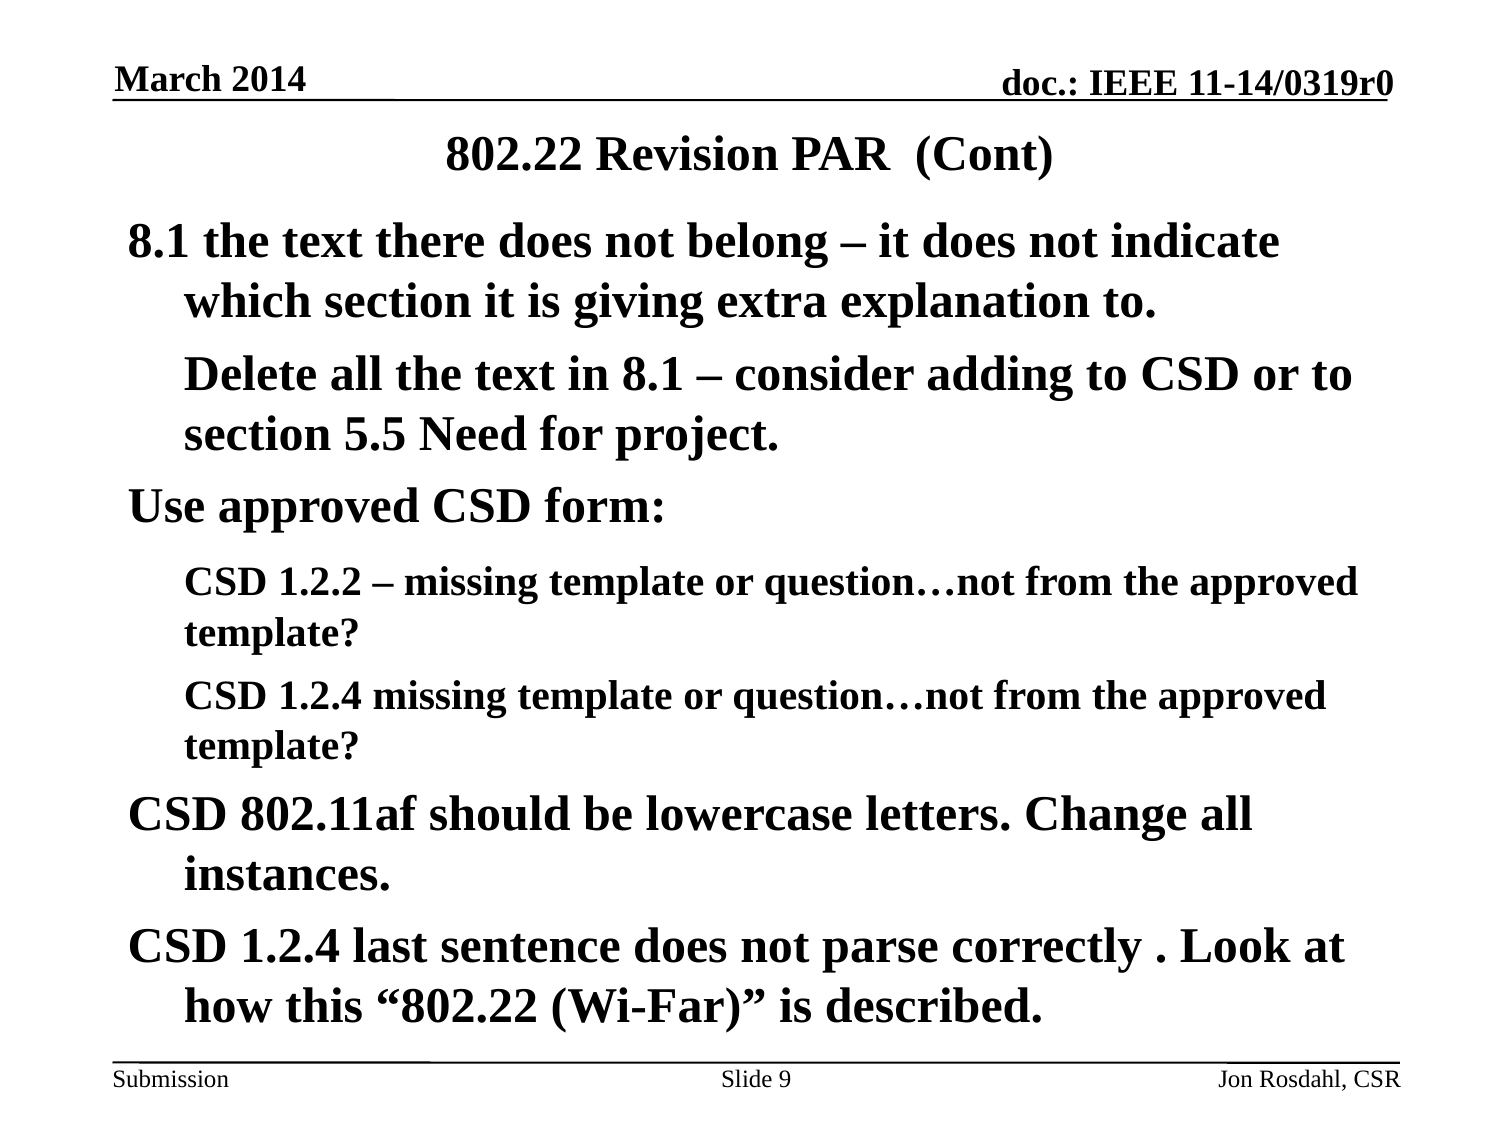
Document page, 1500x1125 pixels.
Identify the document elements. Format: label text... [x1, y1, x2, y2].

list 8.1 the text there does not belong – it does not indicate which section it is giving extra explanation to. Delete all the text in 8.1 – consider adding to CSD or to section 5.5 Need for project. Use approved CSD form: CSD 1.2.2 – missing template or question…not from the approved template? CSD 1.2.4 missing template or question…not from the approved template? CSD 802.11af should be lowercase letters. Change all instances. CSD 1.2.4 last sentence does not parse correctly . Look at how this “802.22 (Wi-Far)” is described. [112, 199, 1388, 1063]
footer Jon Rosdahl, CSR [878, 1061, 1402, 1093]
slide_number Slide 9 [712, 1061, 800, 1123]
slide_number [114, 54, 423, 100]
title 802.22 Revision PAR (Cont) [112, 112, 1388, 188]
